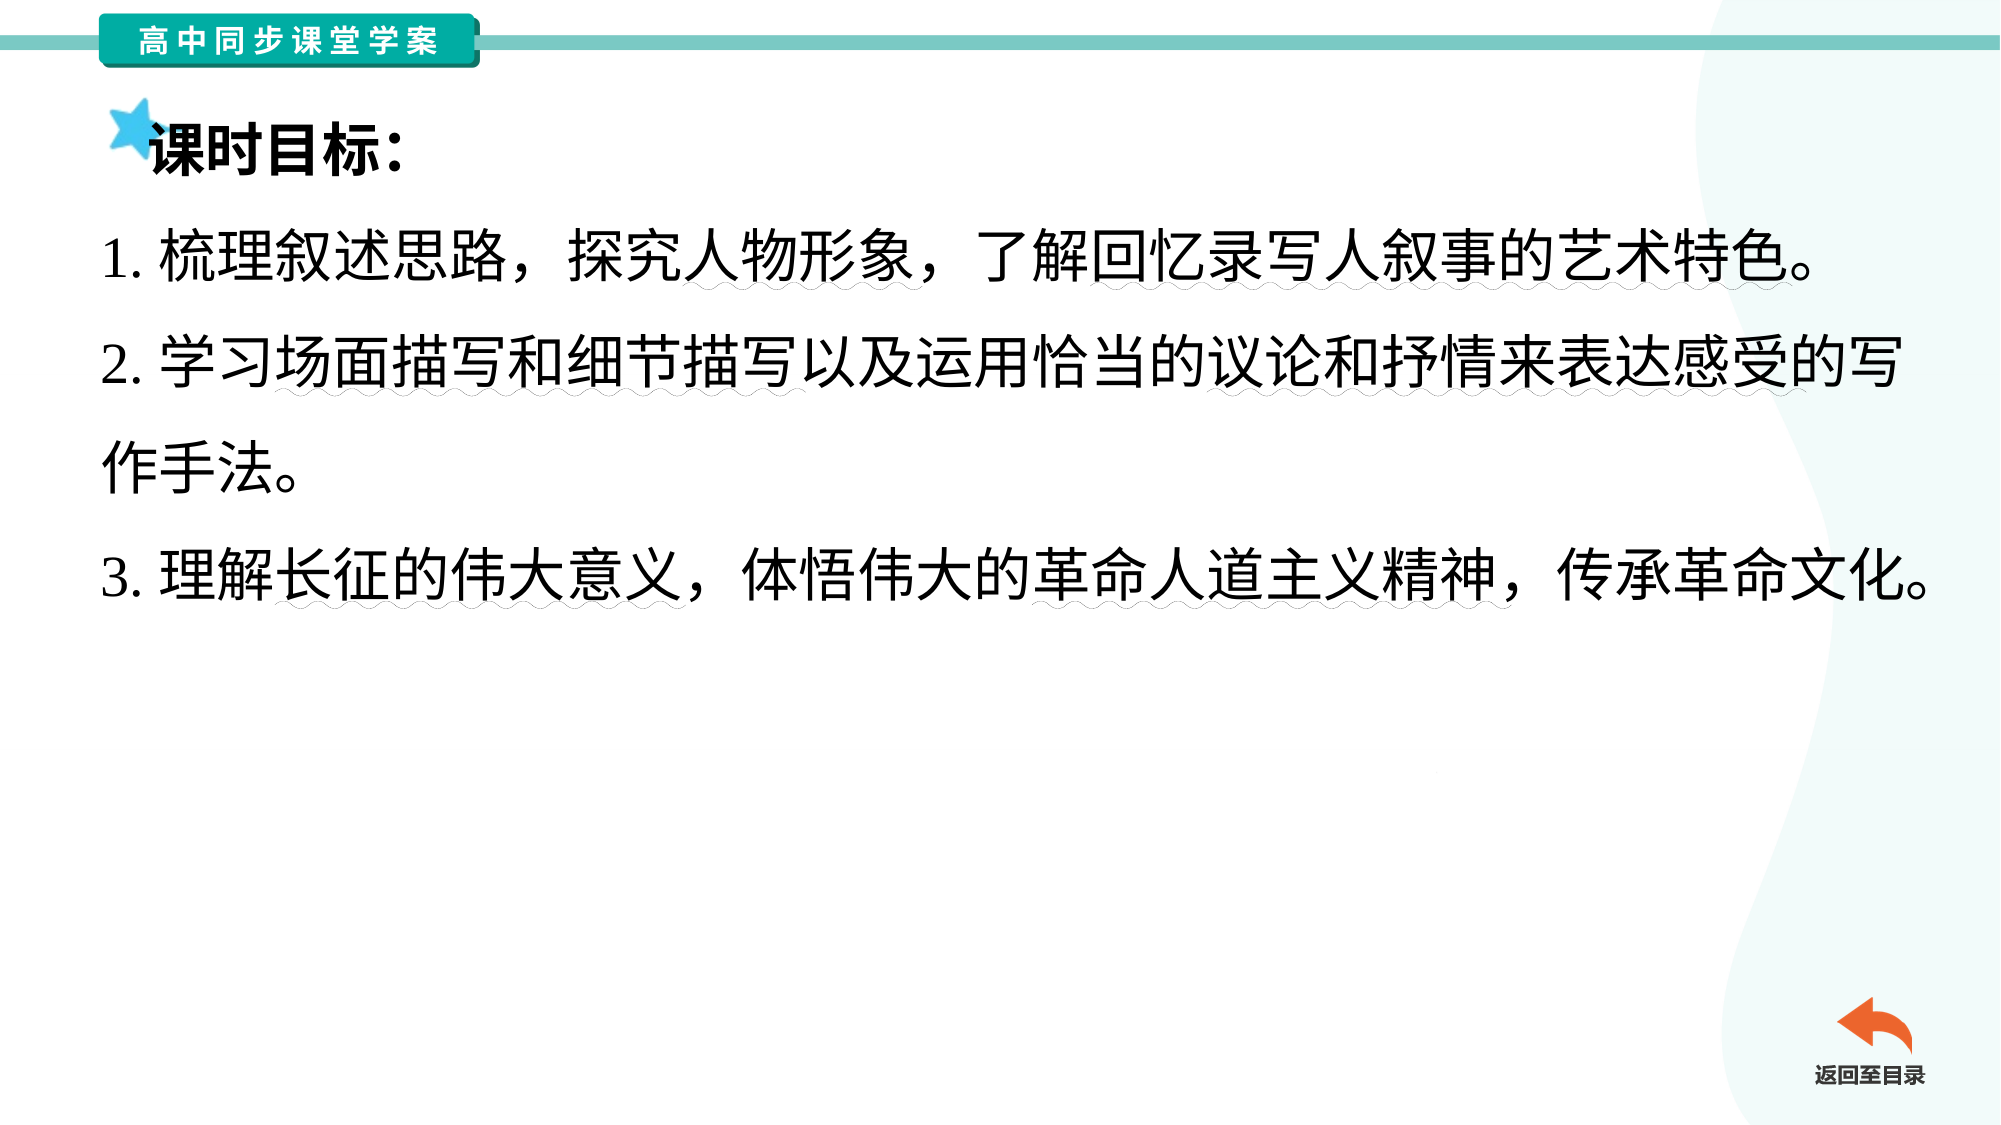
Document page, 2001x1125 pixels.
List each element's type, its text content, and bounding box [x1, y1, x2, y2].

picture [0, 0, 2000, 1125]
text_box 课时目标： 1.梳理叙述思路，探究人物形象，了解回忆录写人叙事的艺术特色。 2.学习场面描写和细节描写以及运用恰当的议论和抒情来表达感受的写 作手法。 3.理解长征的伟大意义，体悟伟大的革命人道主义精神，传承革命文化。 [100, 76, 1899, 608]
